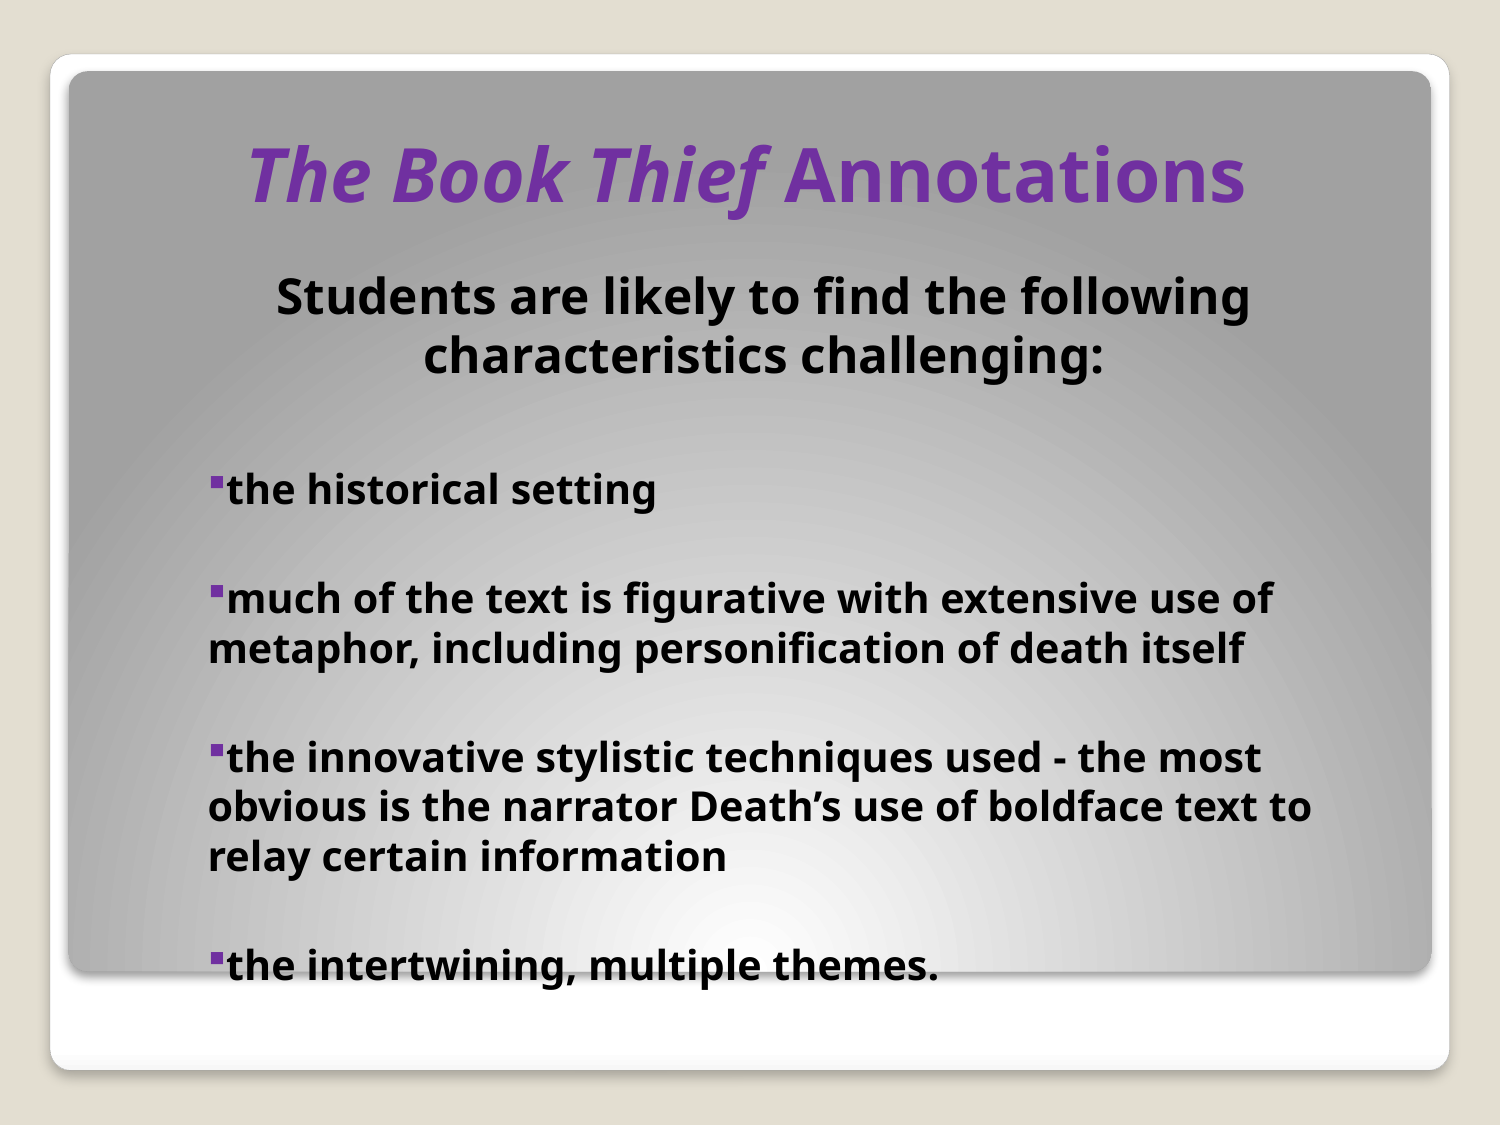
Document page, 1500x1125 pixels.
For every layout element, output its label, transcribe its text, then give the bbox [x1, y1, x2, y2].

title The Book Thief Annotations [75, 75, 1418, 225]
list Students are likely to find the following characteristics challenging: the historical setting much of the text is figurative with extensive use of metaphor, including personification of death itself the innovative stylistic techniques used - the most obvious is the narrator Death’s use of boldface text to relay certain information the intertwining, multiple themes. [112, 249, 1400, 1000]
